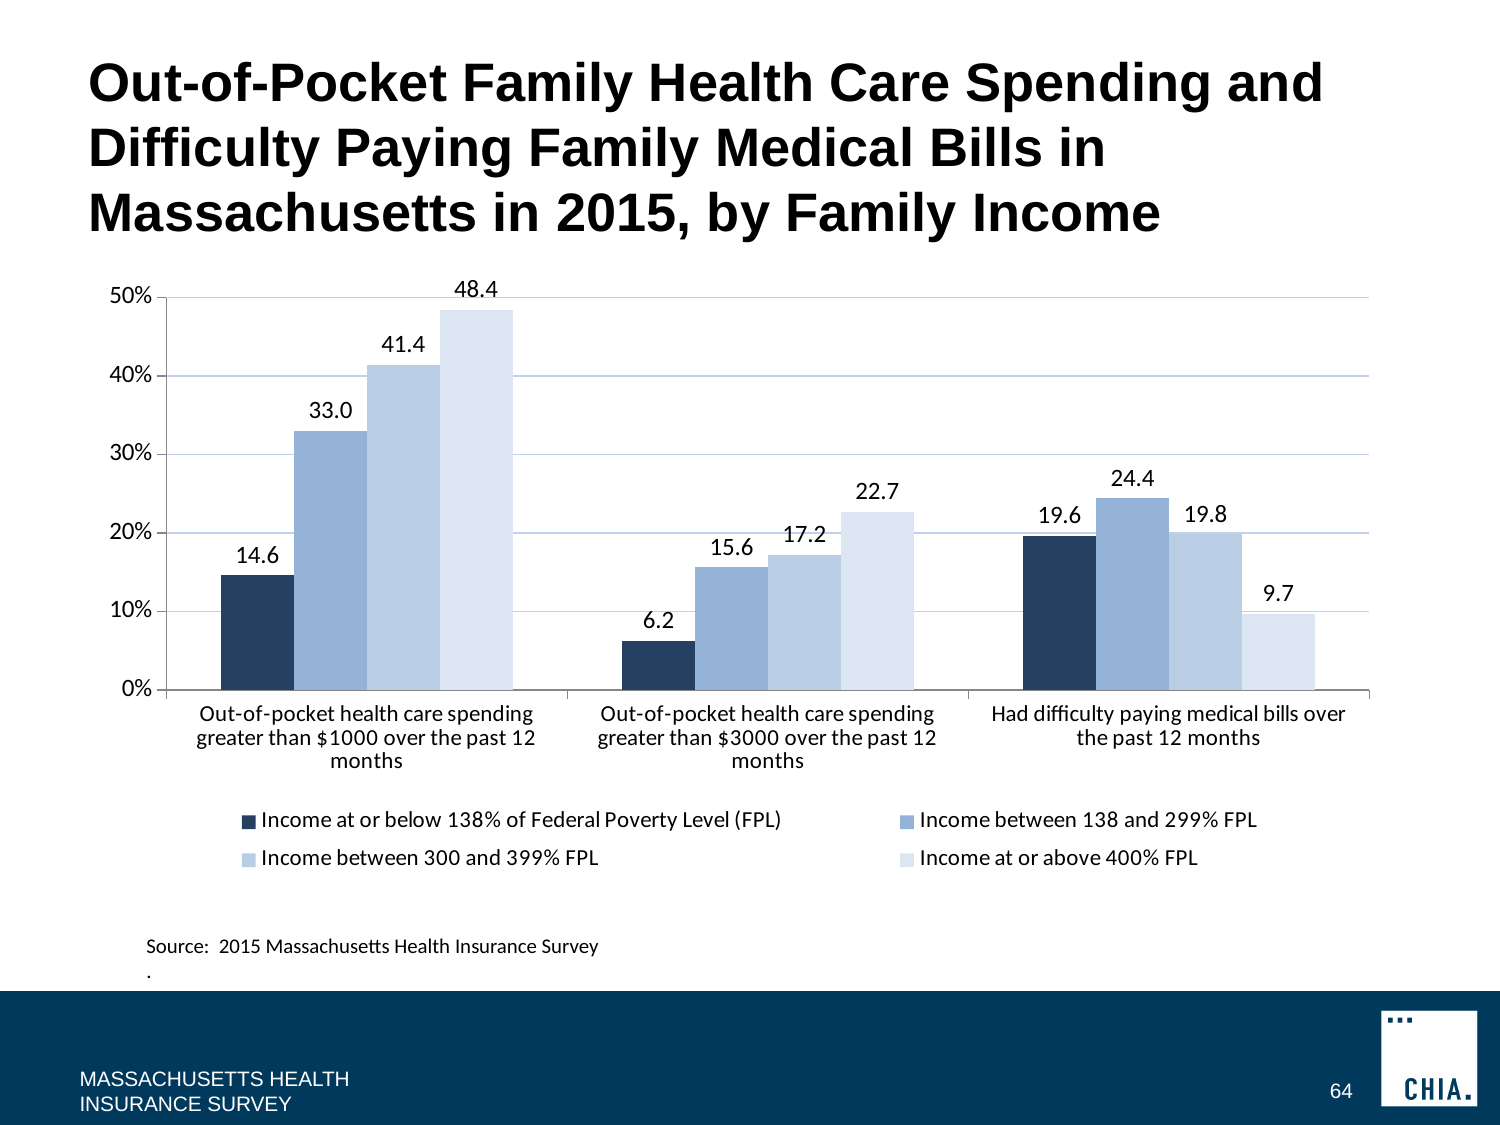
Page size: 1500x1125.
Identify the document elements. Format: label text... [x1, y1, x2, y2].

picture [0, 991, 1500, 1125]
slide_number 64 [1017, 1060, 1368, 1121]
title Out-of-Pocket Family Health Care Spending and Difficulty Paying Family Medical Bills in Massachusetts in 2015, by Family Income [73, 120, 1393, 227]
footer MASSACHUSETTS HEALTH INSURANCE SURVEY [64, 1060, 430, 1121]
text_box Source: 2015 Massachusetts Health Insurance Survey . [131, 910, 1142, 1015]
chart [73, 269, 1393, 901]
